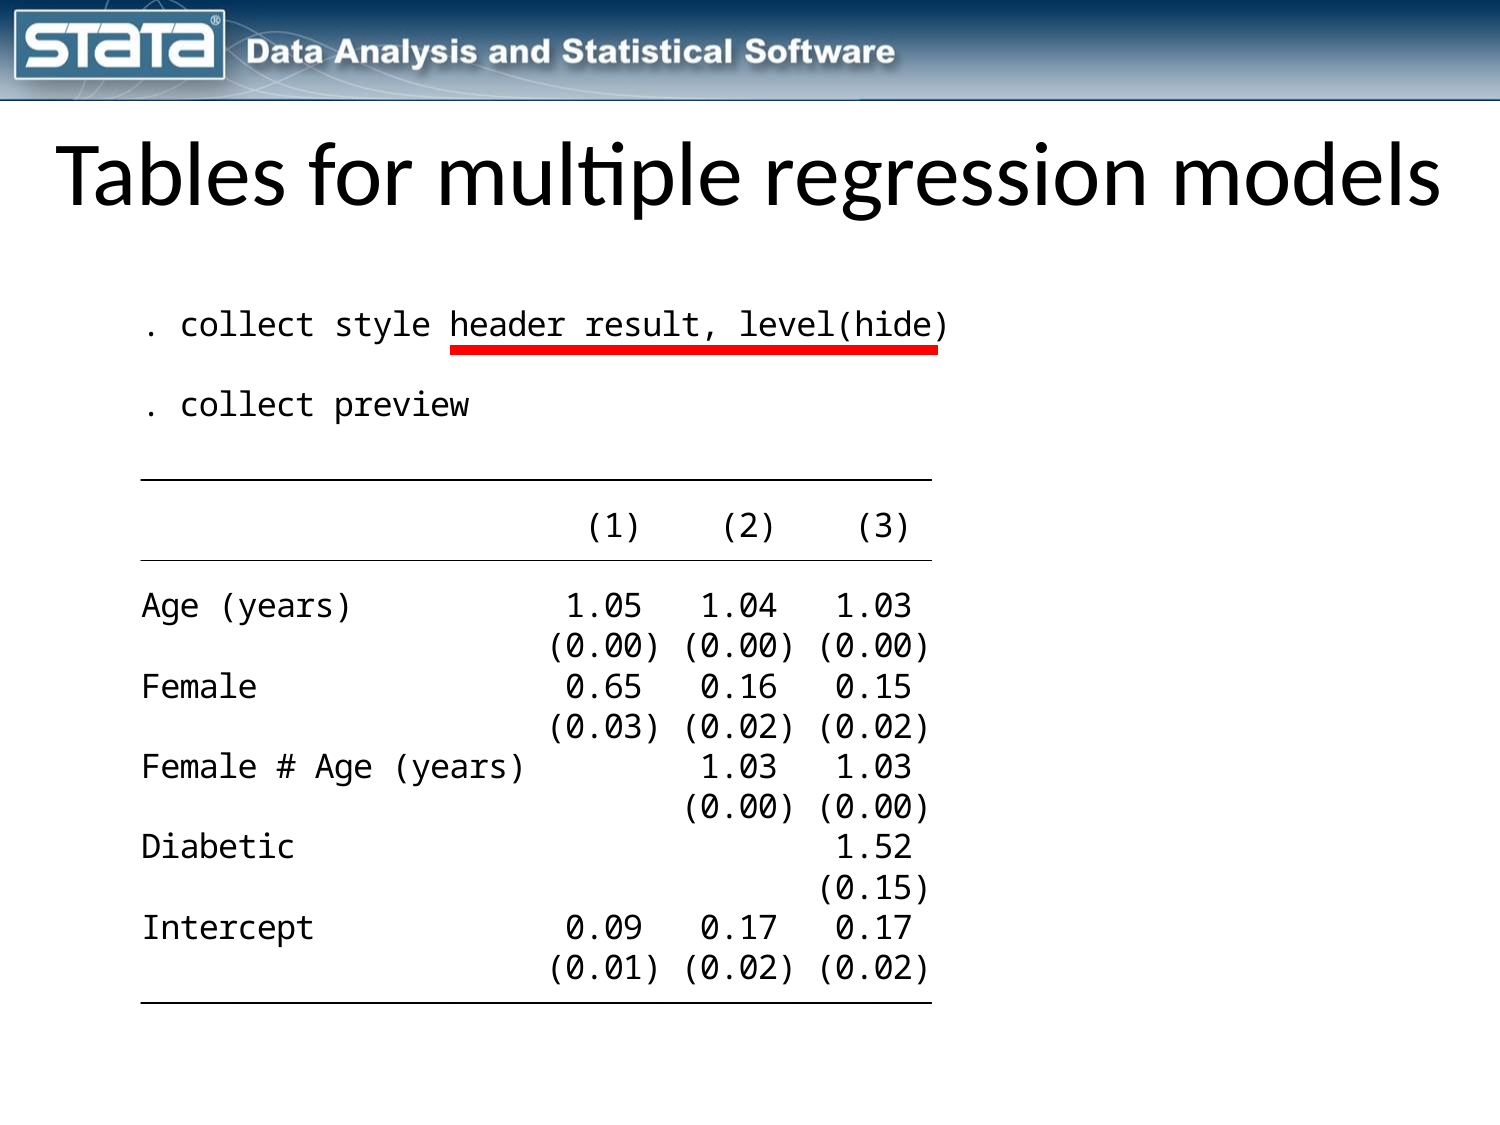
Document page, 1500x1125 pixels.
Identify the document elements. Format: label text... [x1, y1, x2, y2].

title Tables for multiple regression models [0, 108, 1500, 238]
picture [124, 299, 1003, 1025]
picture [0, 0, 1500, 102]
